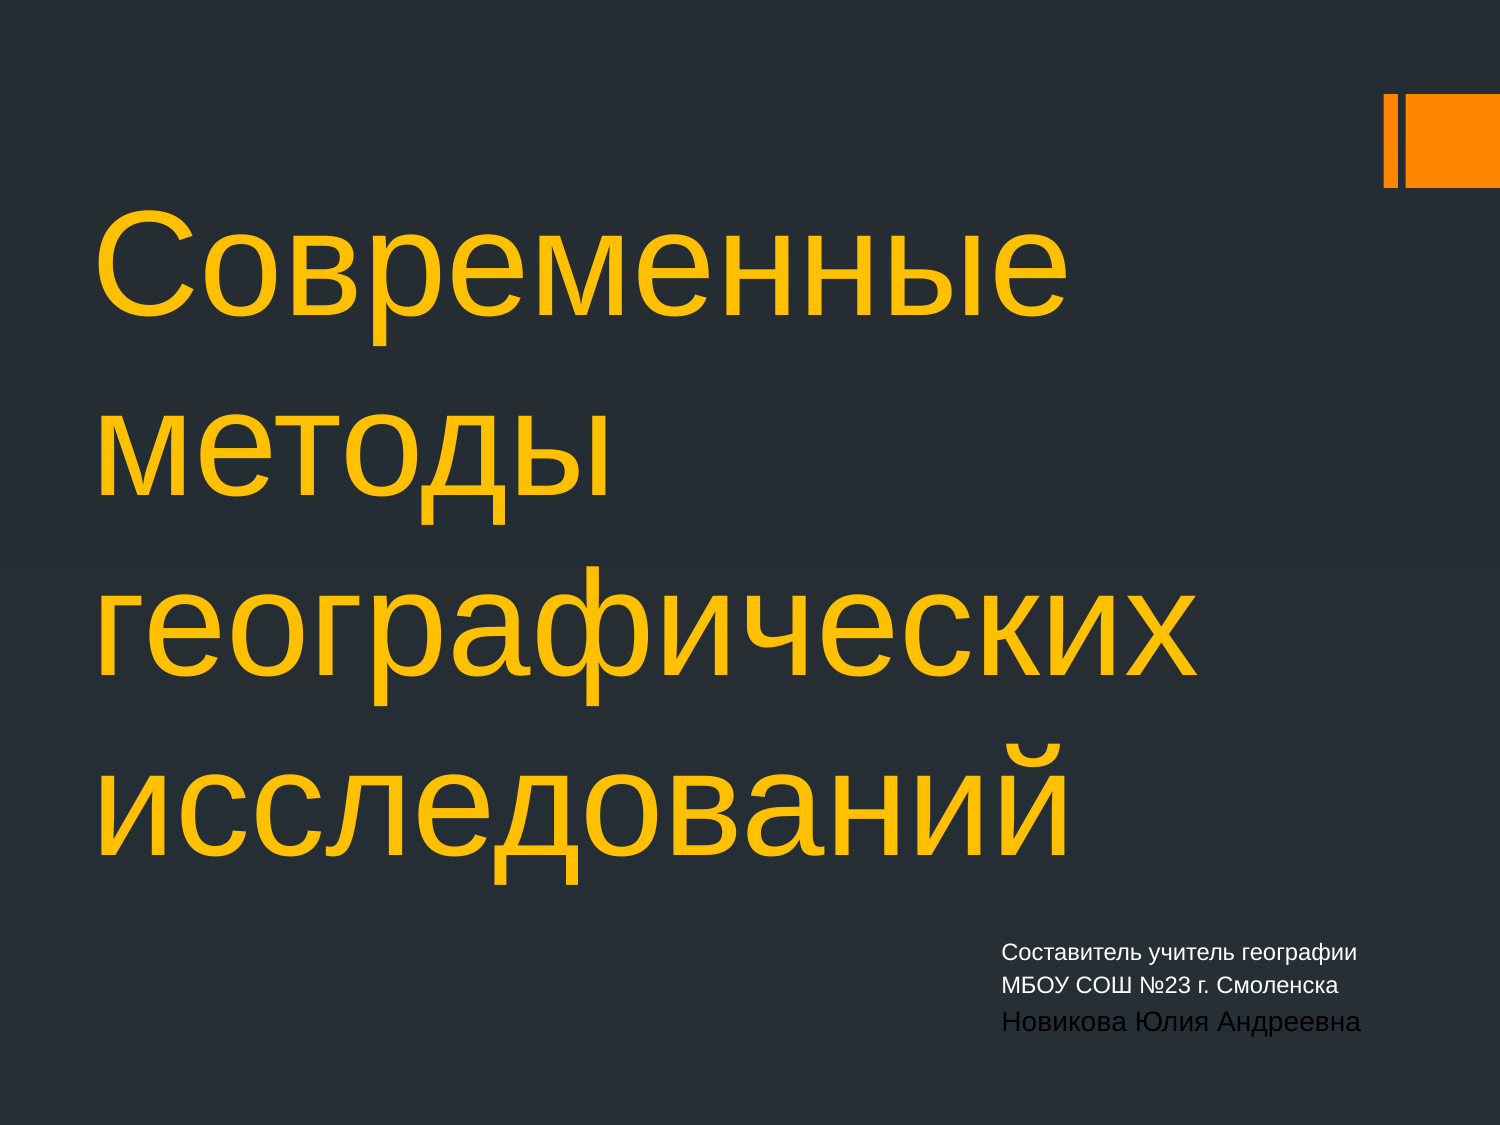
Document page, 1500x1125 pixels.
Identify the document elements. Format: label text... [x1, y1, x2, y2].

subtitle Составитель учитель географии МБОУ СОШ №23 г. Смоленска Новикова Юлия Андреевна [986, 928, 1461, 1047]
title Современные методы географических исследований [76, 90, 1440, 894]
